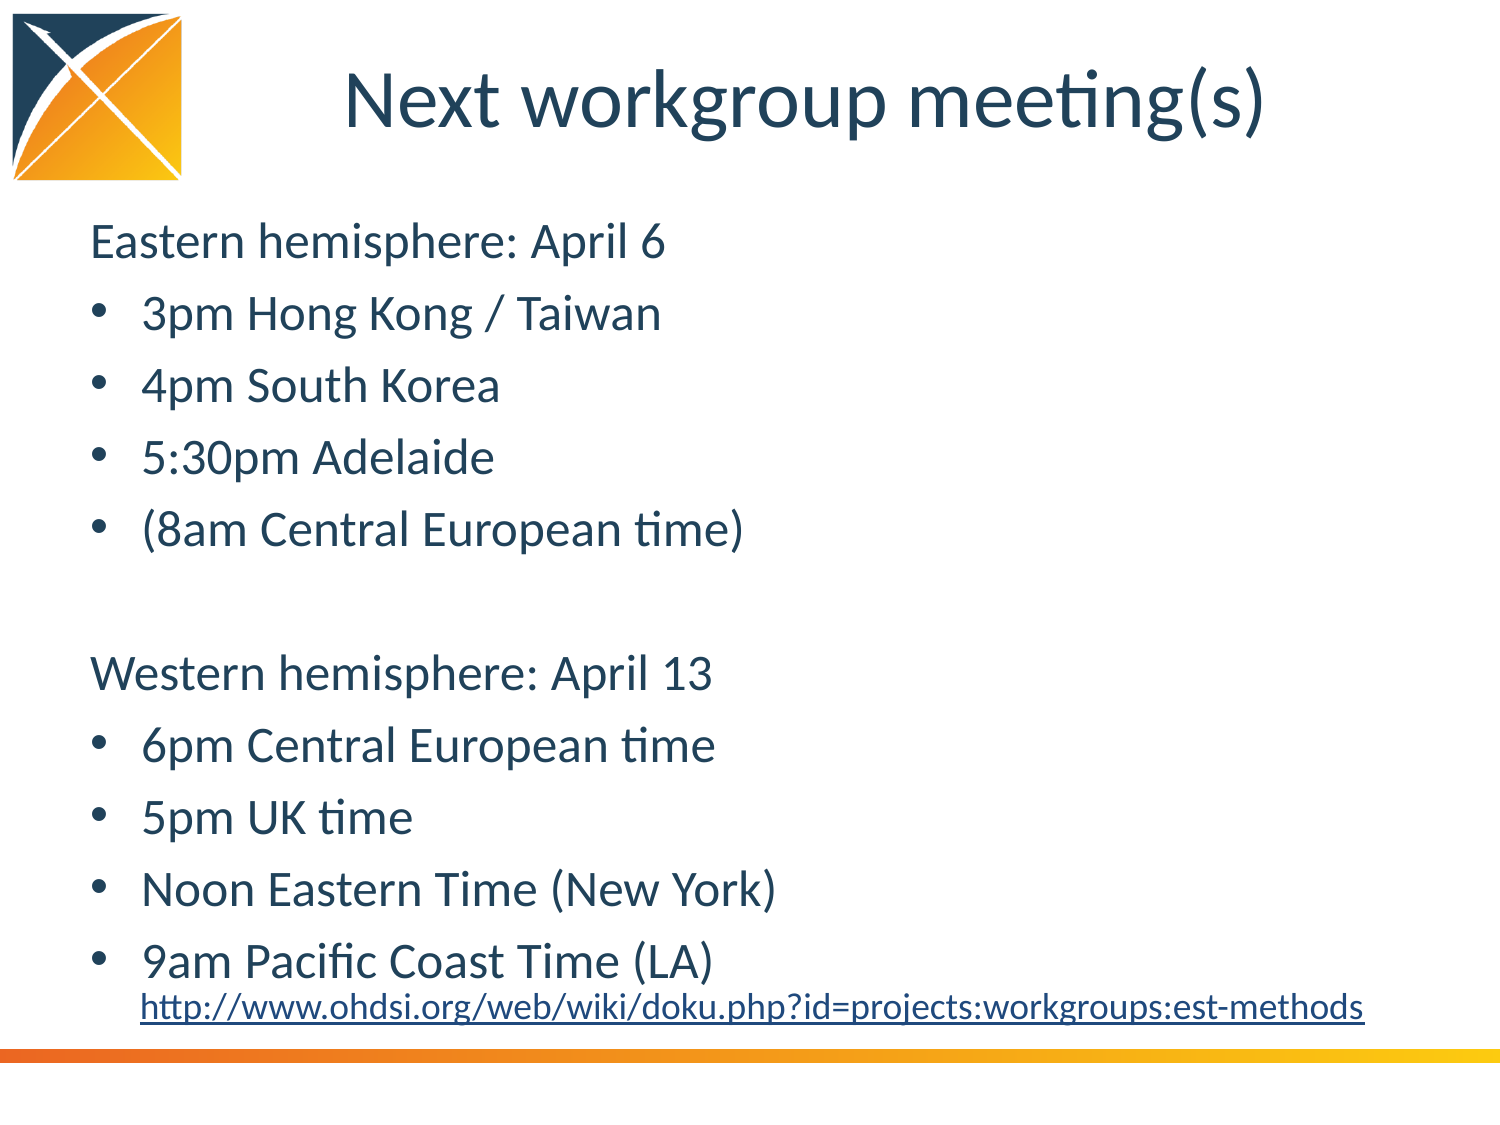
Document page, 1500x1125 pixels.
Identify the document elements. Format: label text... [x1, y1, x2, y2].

title Next workgroup meeting(s) [187, 24, 1425, 163]
picture [0, 0, 206, 200]
list Eastern hemisphere: April 6 3pm Hong Kong / Taiwan 4pm South Korea 5:30pm Adelaide (8am Central European time) Western hemisphere: April 13 6pm Central European time 5pm UK time Noon Eastern Time (New York) 9am Pacific Coast Time (LA) [75, 200, 1425, 1005]
text_box http://www.ohdsi.org/web/wiki/doku.php?id=projects:workgroups:est-methods [124, 974, 1388, 1035]
